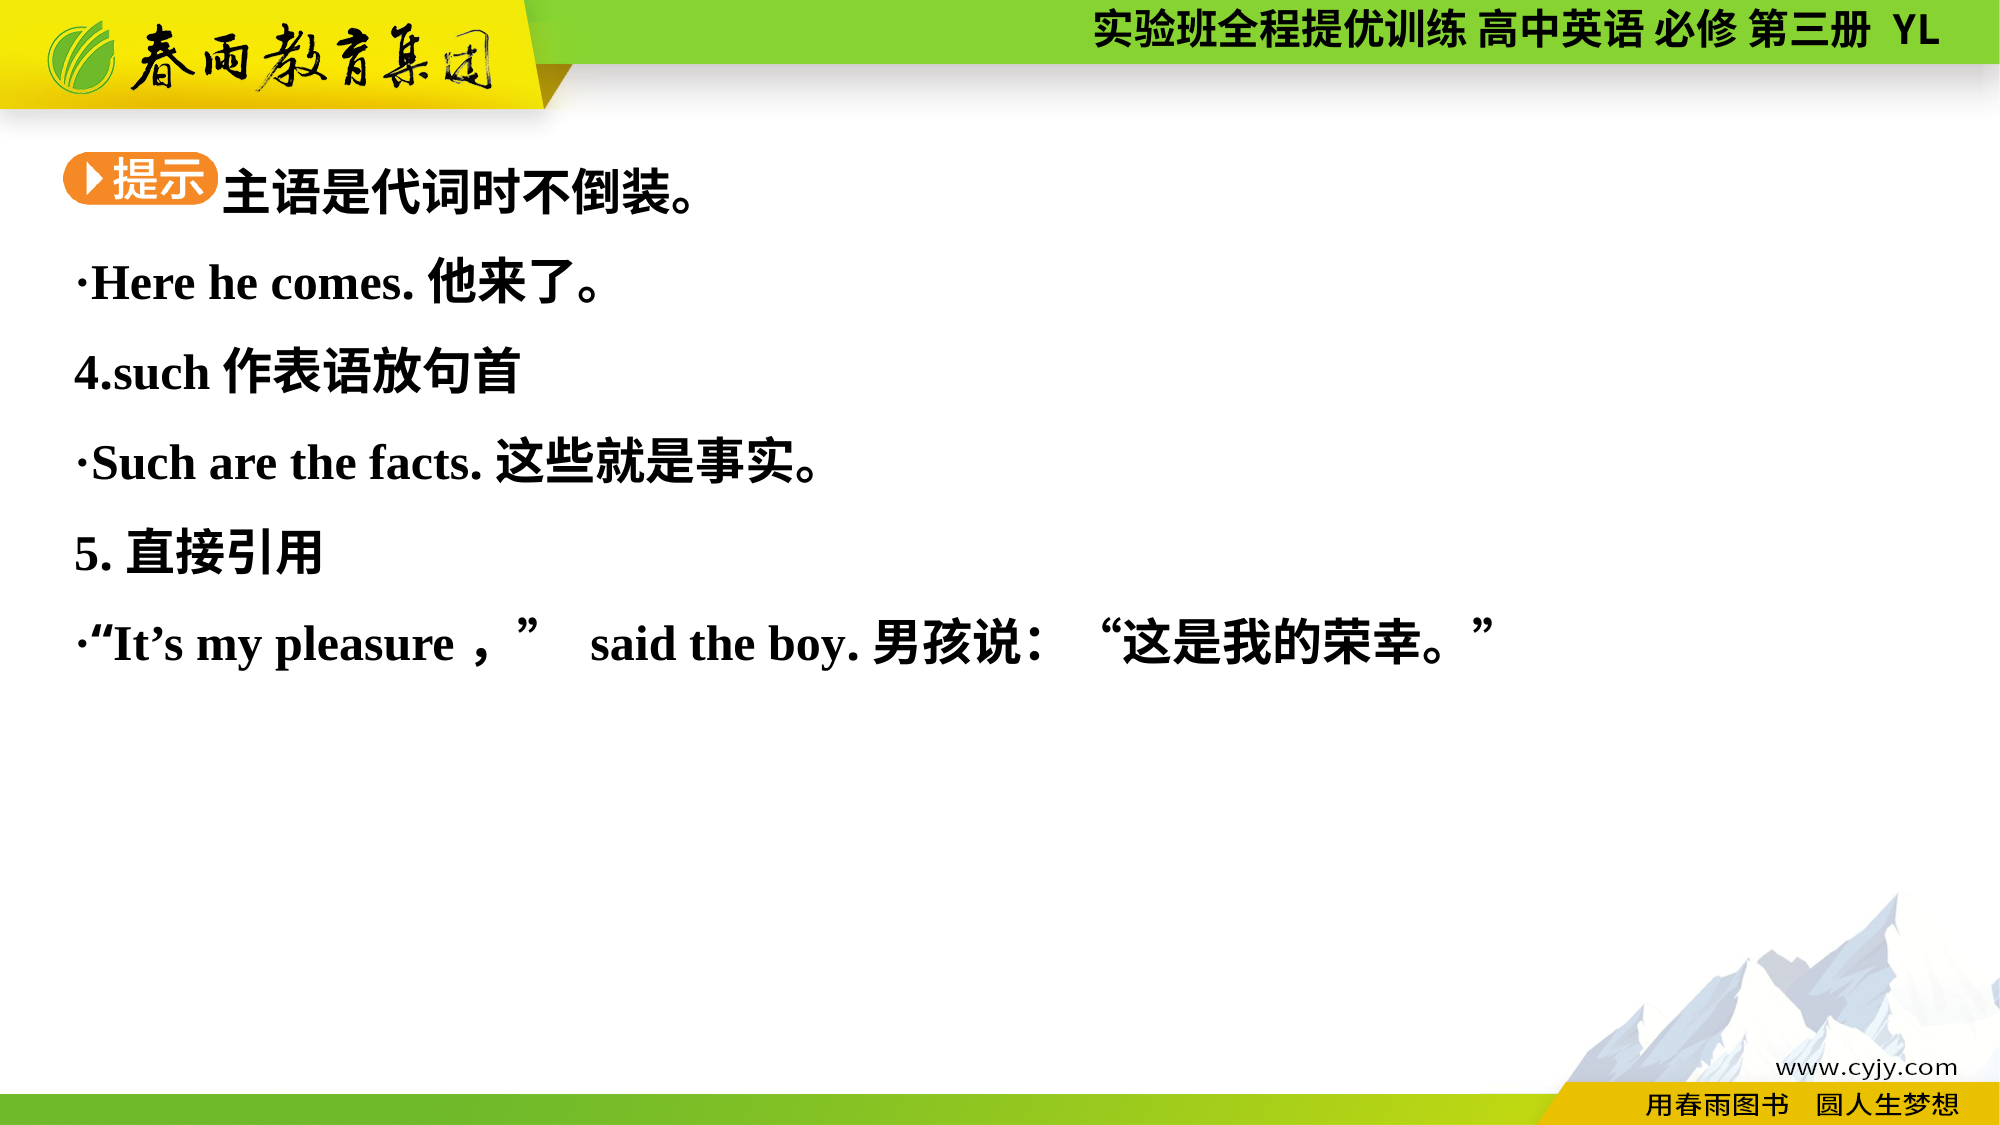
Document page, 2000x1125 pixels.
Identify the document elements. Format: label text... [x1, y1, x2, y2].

picture [0, 0, 2000, 1125]
list 主语是代词时不倒装。 ·Here he comes.他来了。 4.such作表语放句首 ·Such are the facts.这些就是事实。 5.直接引用 ·“It’s my pleasure，” said the boy.男孩说：“这是我的荣幸。” [59, 122, 1944, 683]
